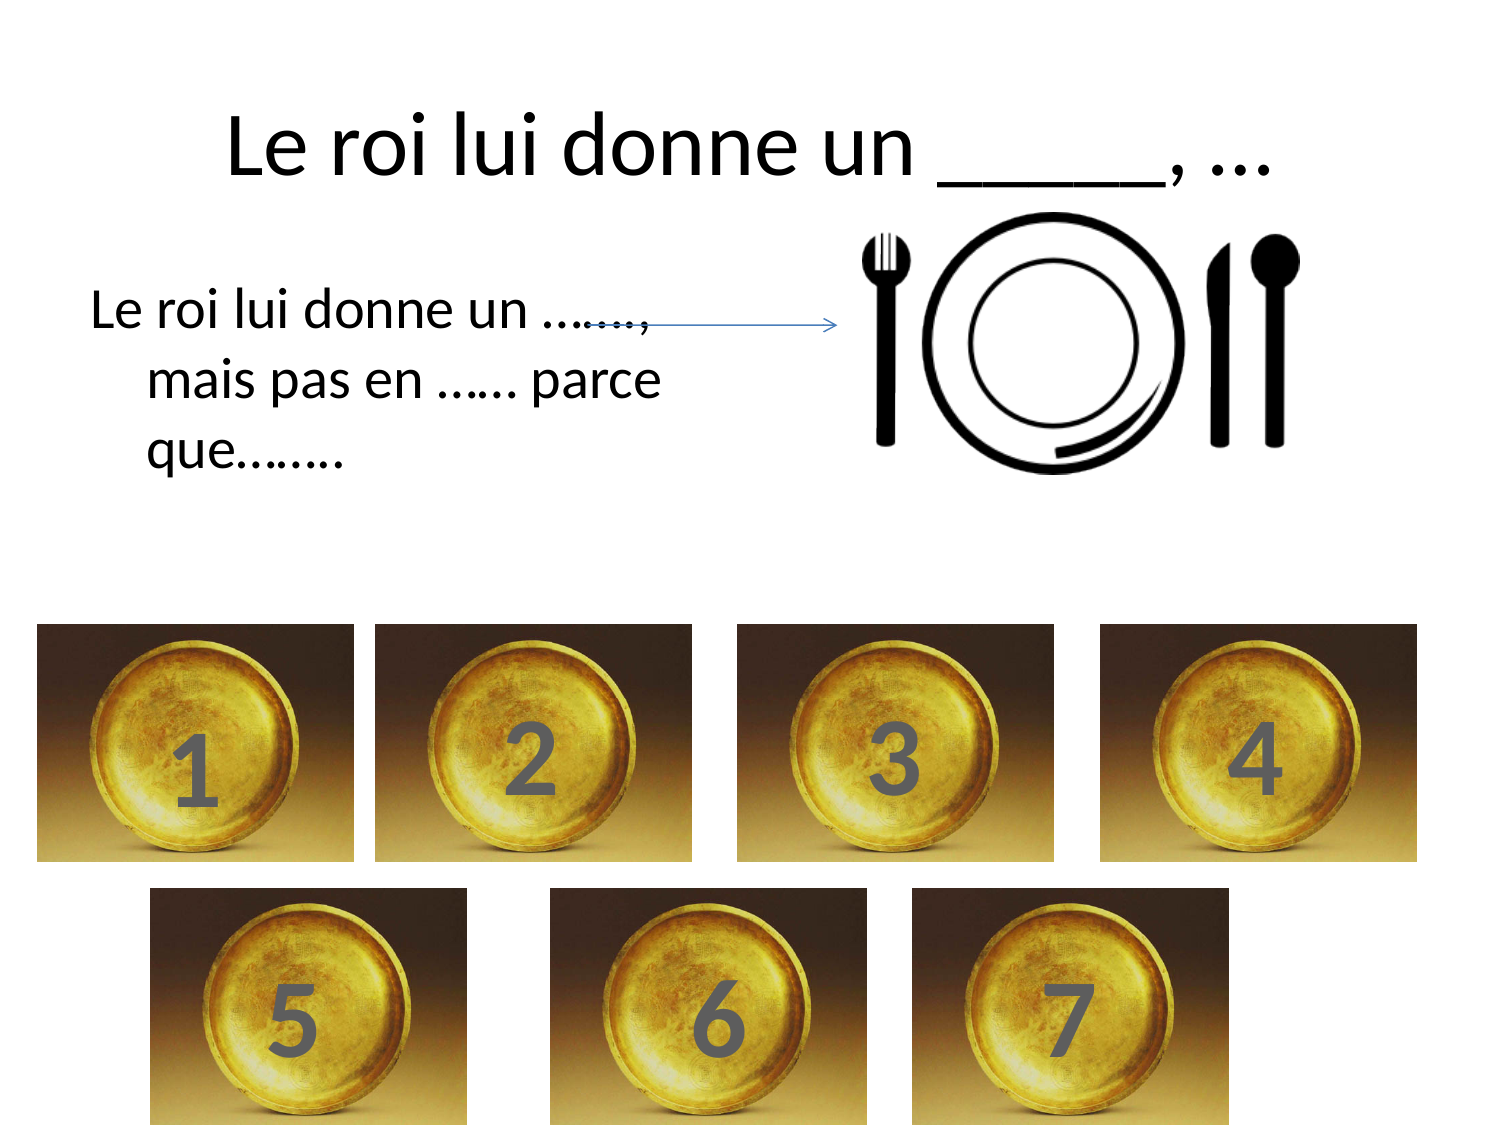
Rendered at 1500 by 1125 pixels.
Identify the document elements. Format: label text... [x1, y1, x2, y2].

picture [549, 887, 867, 1125]
title Le roi lui donne un _____, … [75, 45, 1425, 233]
picture [374, 624, 692, 862]
picture [1099, 624, 1417, 862]
picture [37, 624, 354, 862]
list Le roi lui donne un ……., mais pas en …… parce que…….. [75, 262, 738, 1005]
picture [737, 624, 1054, 862]
picture [149, 887, 467, 1125]
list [862, 212, 1301, 476]
picture [912, 887, 1229, 1125]
